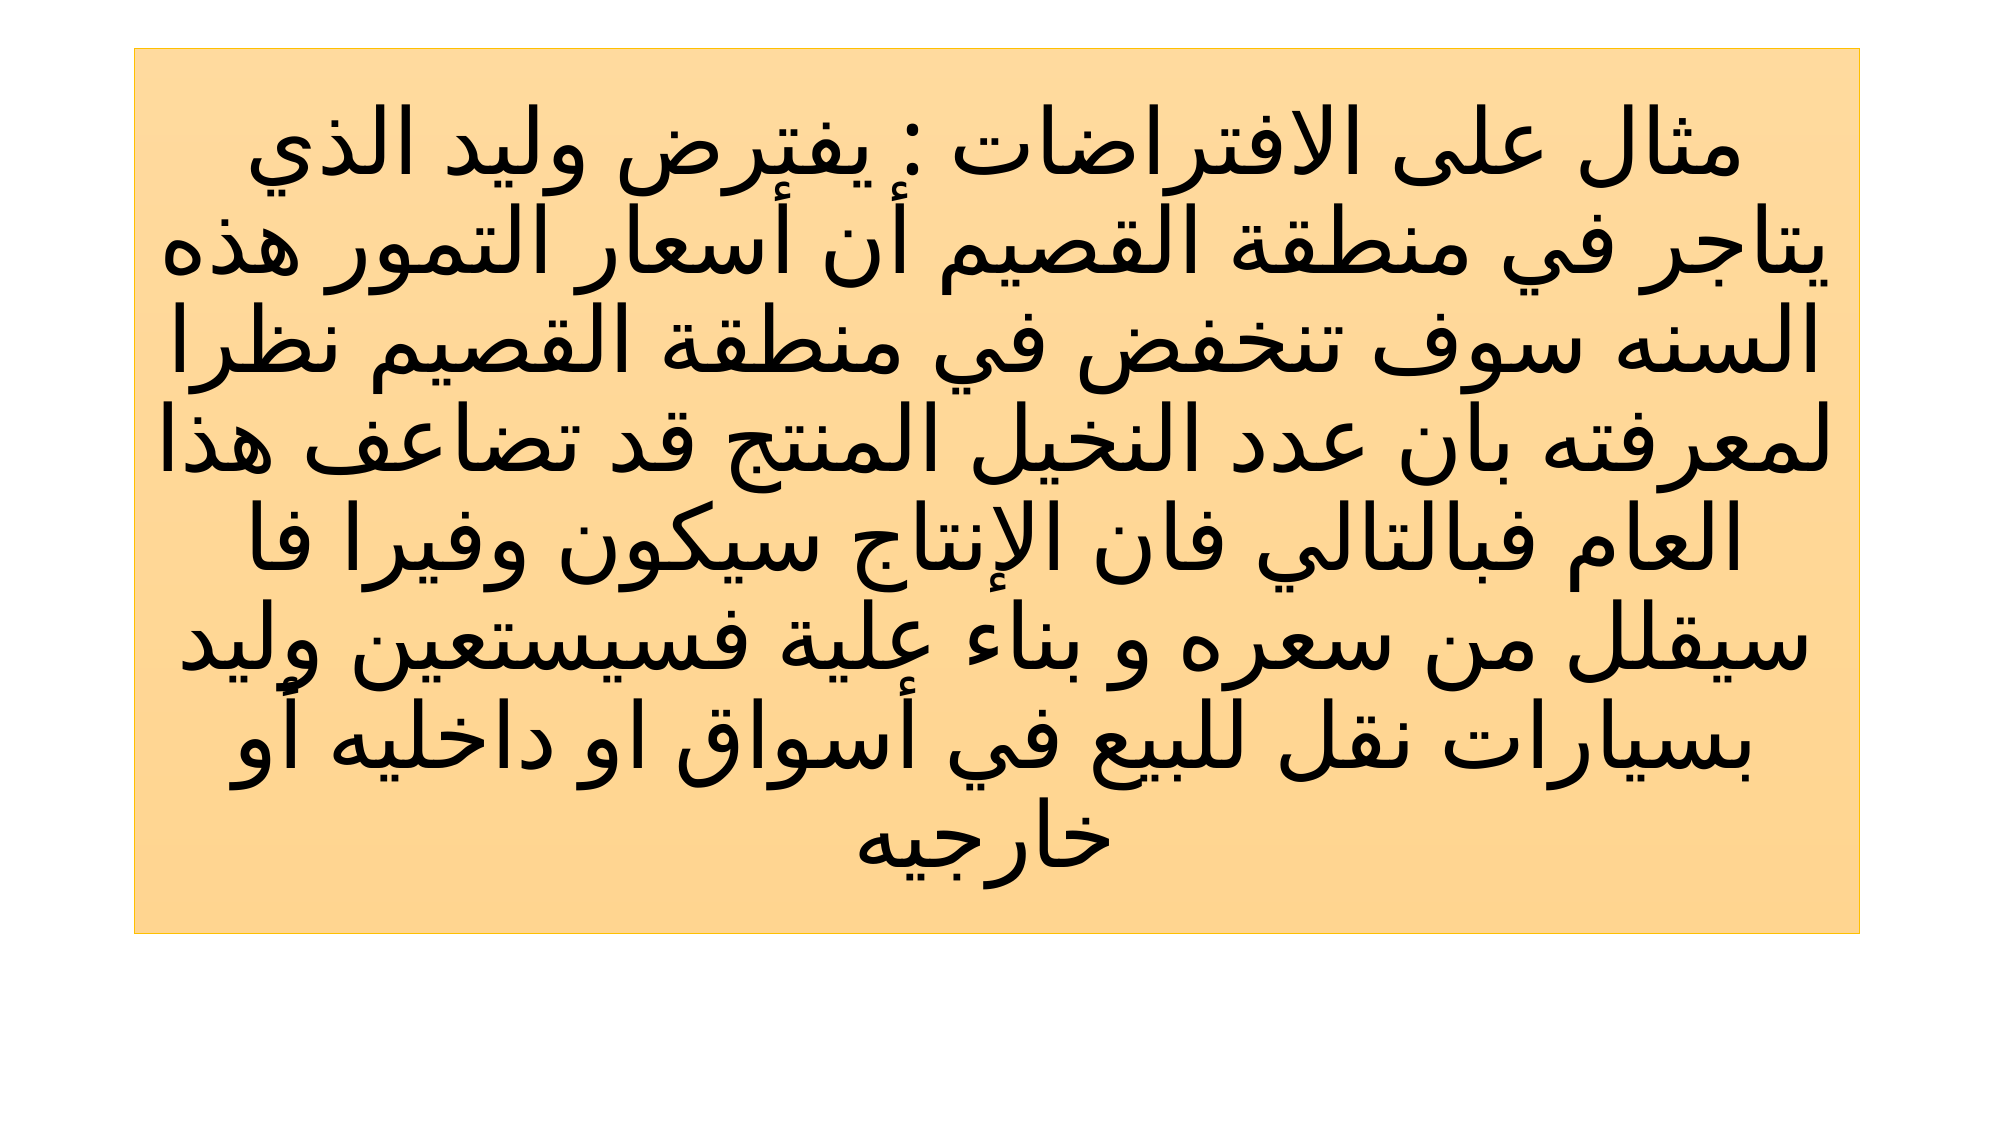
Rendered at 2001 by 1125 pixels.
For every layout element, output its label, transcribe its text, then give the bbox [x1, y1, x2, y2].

title مثال على الافتراضات : يفترض وليد الذي يتاجر في منطقة القصيم أن أسعار التمور هذه السنه سوف تنخفض في منطقة القصيم نظرا لمعرفته بان عدد النخيل المنتج قد تضاعف هذا العام فبالتالي فان الإنتاج سيكون وفيرا فا سيقلل من سعره و بناء علية فسيستعين وليد بسيارات نقل للبيع في أسواق او داخليه أو خارجيه [134, 48, 1860, 934]
